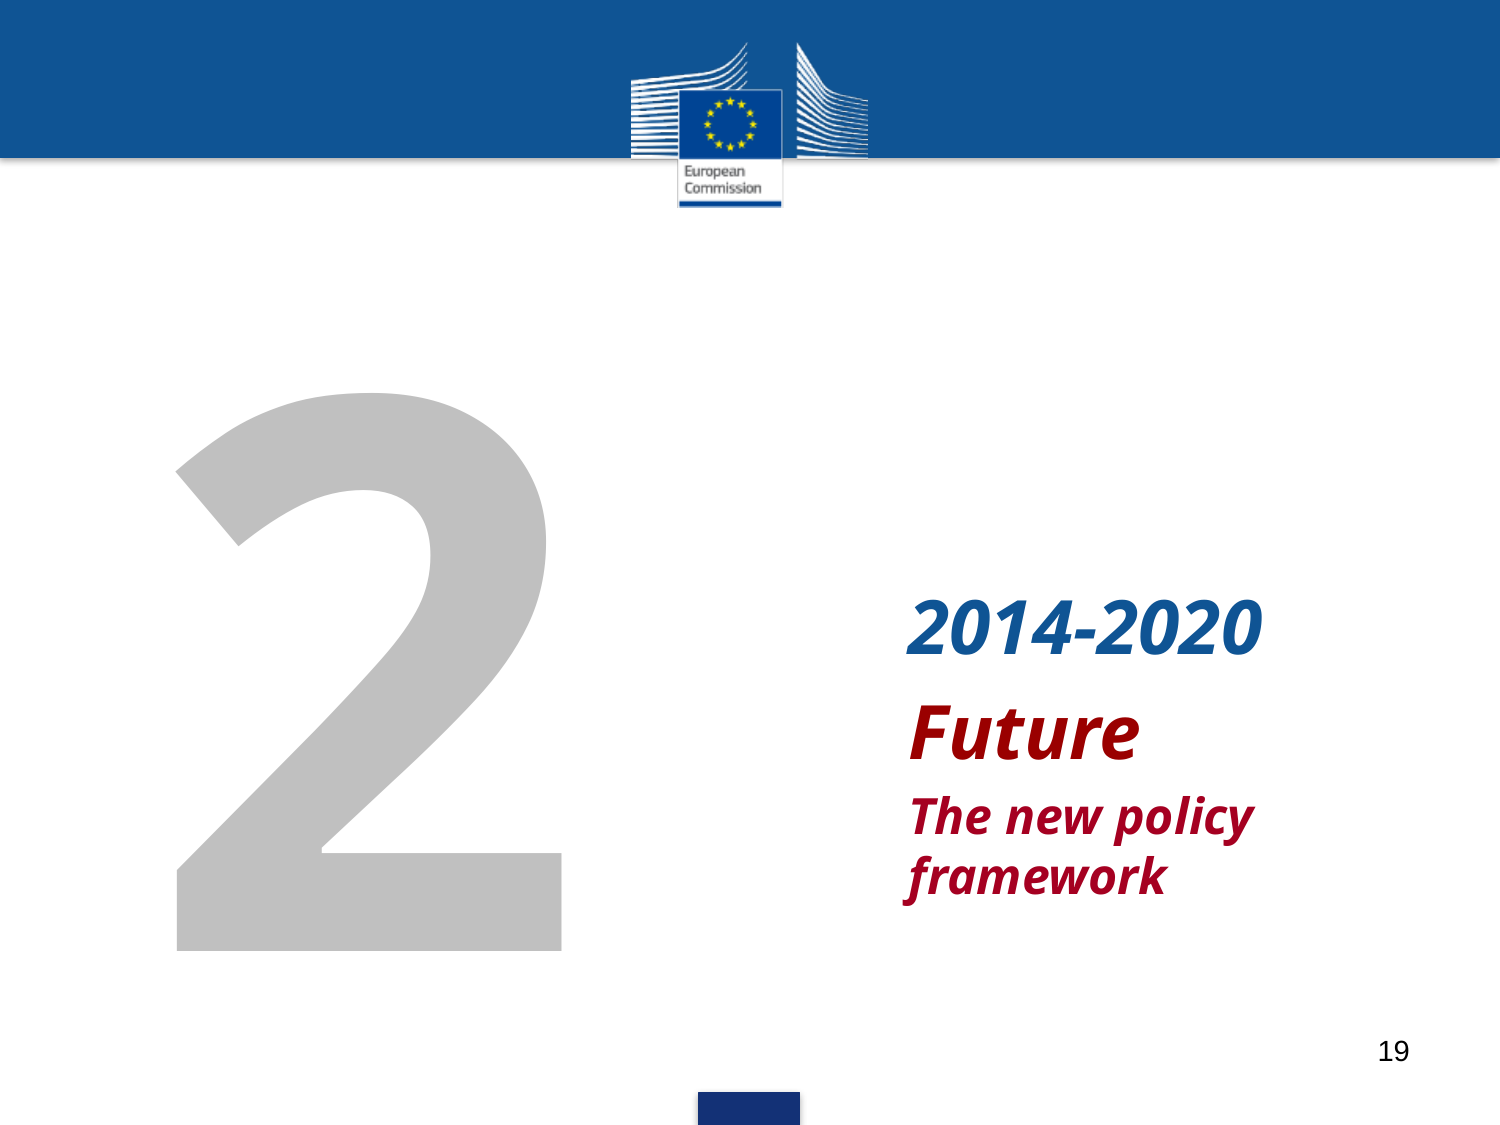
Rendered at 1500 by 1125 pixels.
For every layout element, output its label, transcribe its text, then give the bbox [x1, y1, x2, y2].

slide_number 19 [1074, 1024, 1425, 1103]
picture [631, 42, 868, 208]
list 2014-2020 Future The new policy framework [836, 356, 1500, 1005]
list 2 [0, 172, 735, 988]
